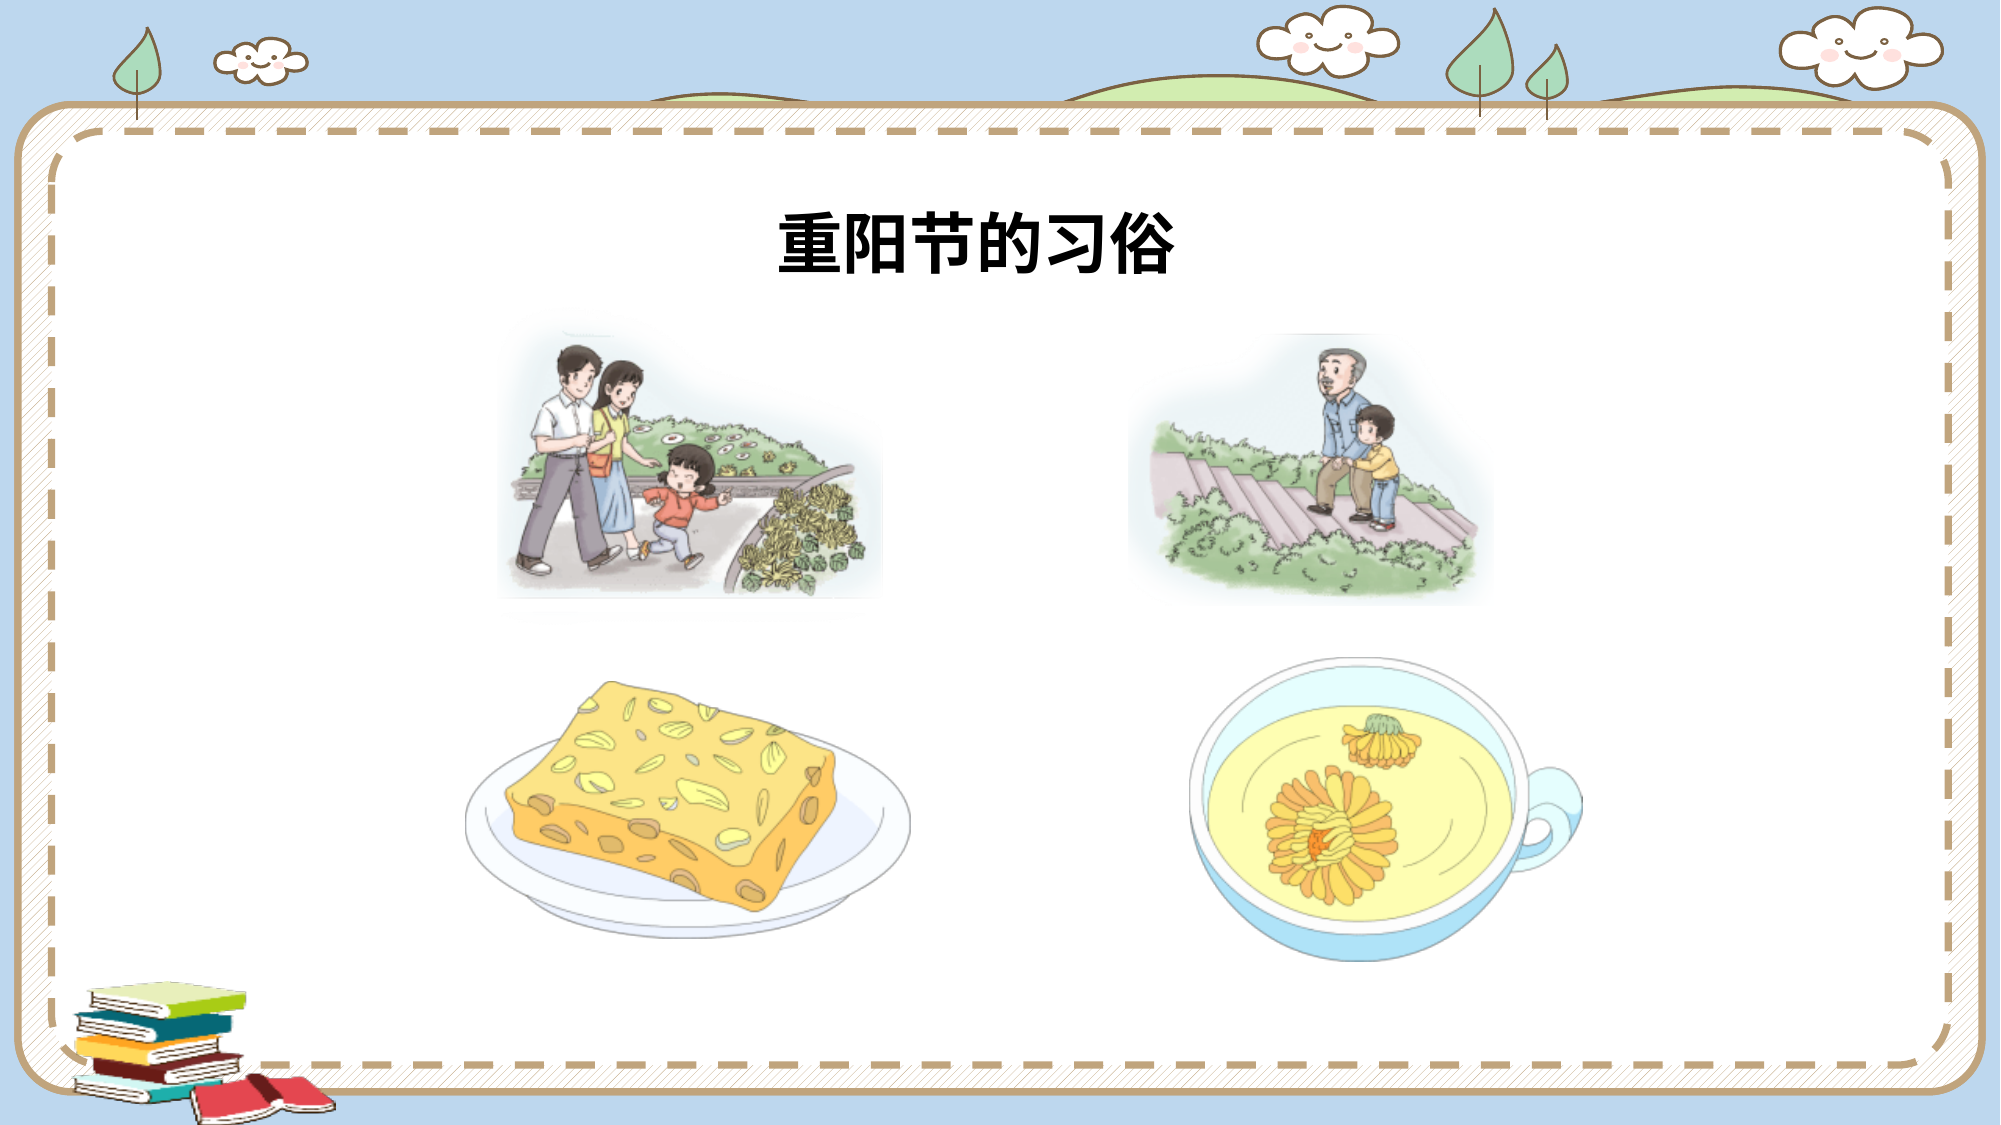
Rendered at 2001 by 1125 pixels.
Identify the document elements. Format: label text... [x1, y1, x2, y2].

picture [465, 681, 911, 939]
picture [1128, 325, 1494, 606]
picture [1188, 657, 1583, 962]
picture [71, 981, 336, 1125]
text_box 重阳节的习俗 [338, 194, 1615, 290]
picture [497, 306, 911, 628]
